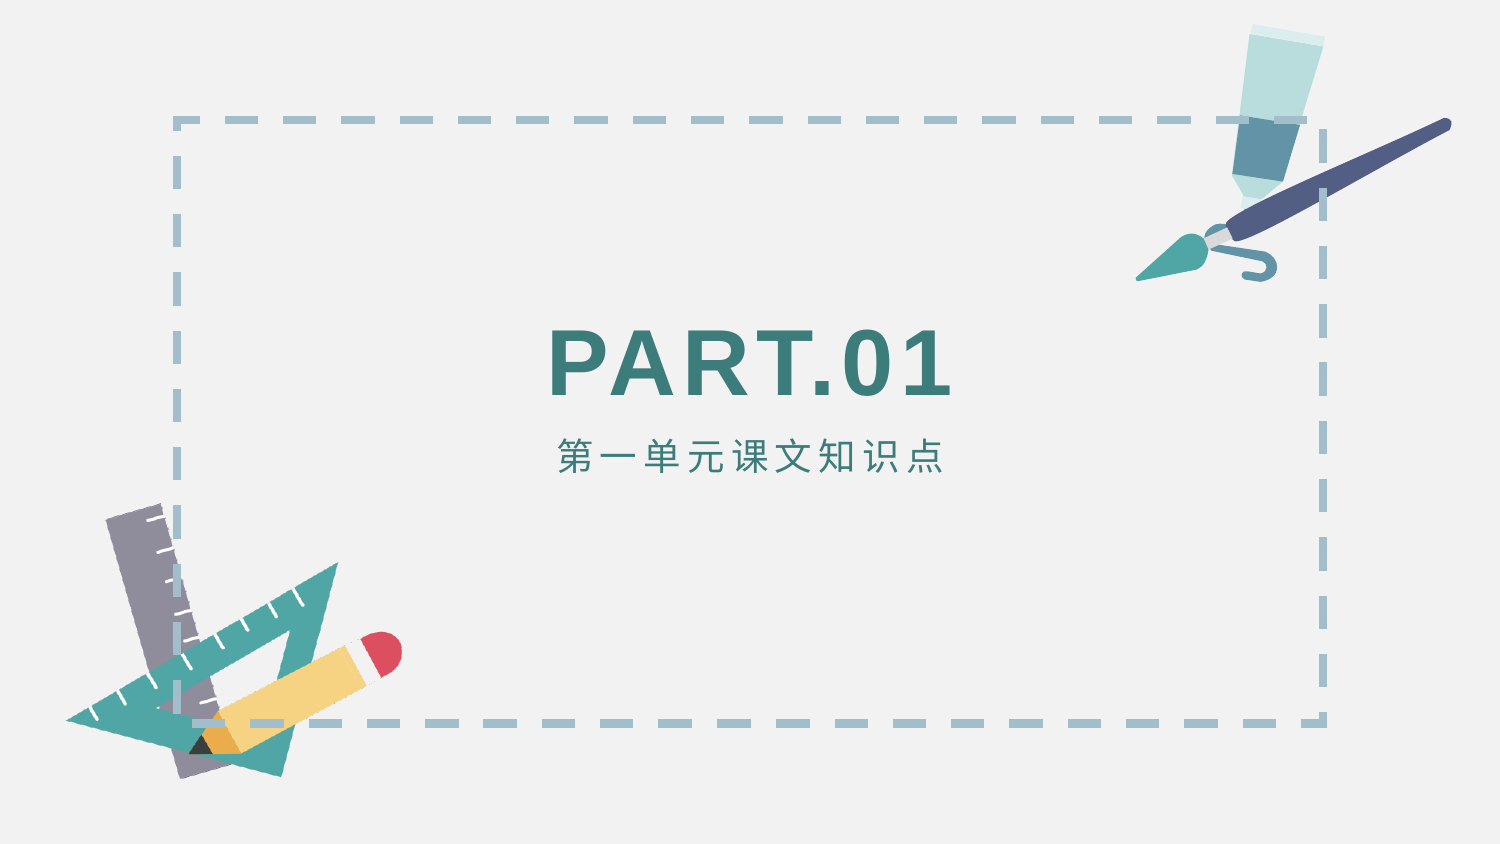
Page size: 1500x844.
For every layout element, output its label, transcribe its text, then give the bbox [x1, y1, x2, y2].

picture [65, 503, 402, 779]
text_box PART.01 [358, 286, 1142, 430]
text_box 第一单元课文知识点 [358, 432, 1142, 557]
